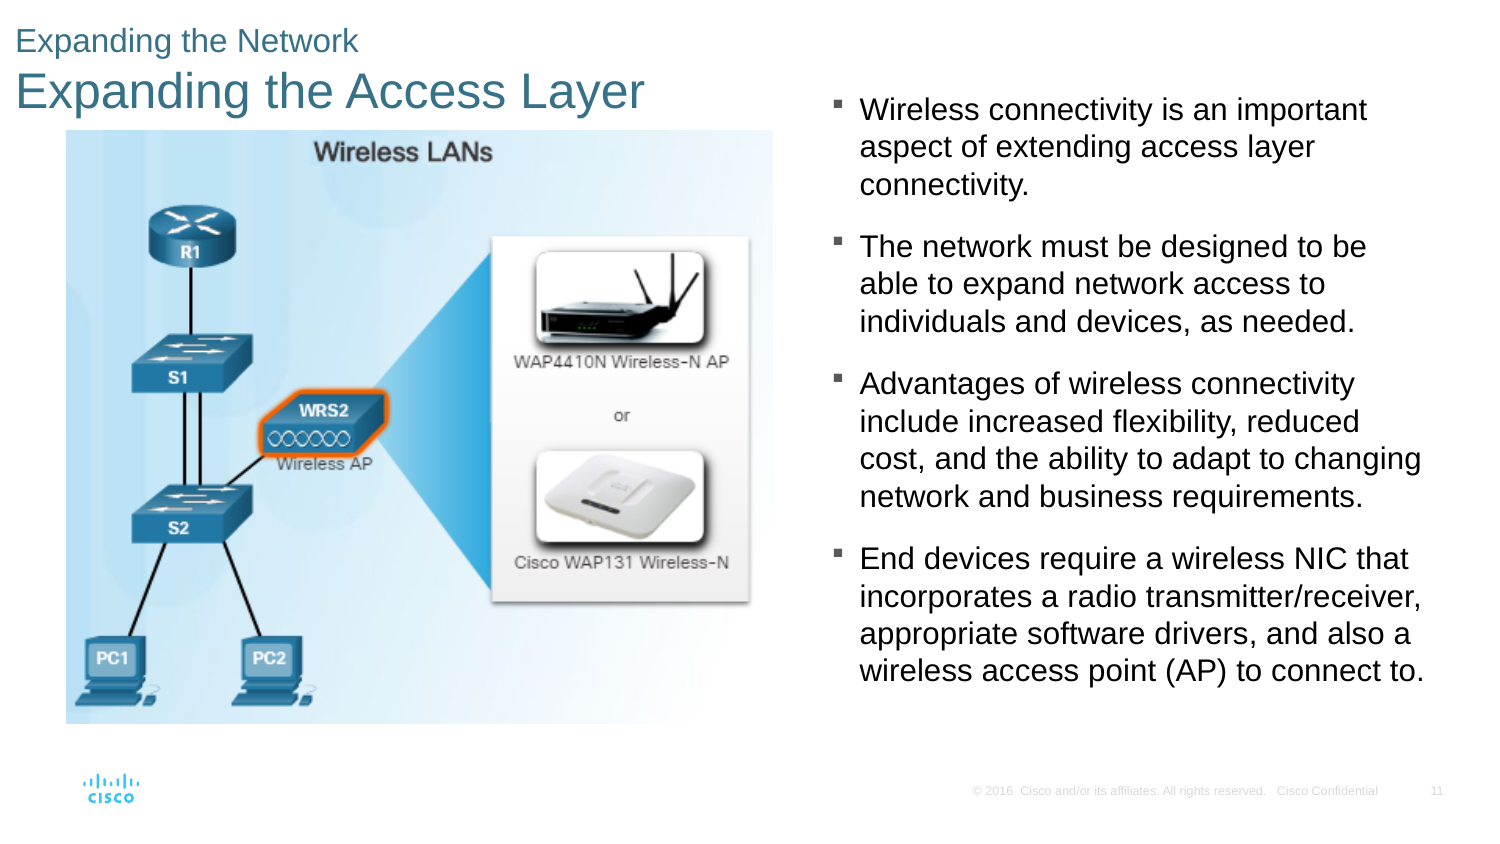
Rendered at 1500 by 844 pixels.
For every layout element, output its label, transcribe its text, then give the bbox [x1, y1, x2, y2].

title Expanding the Network Expanding the Access Layer [0, 6, 847, 131]
list Wireless connectivity is an important aspect of extending access layer connectivity. The network must be designed to be able to expand network access to individuals and devices, as needed. Advantages of wireless connectivity include increased flexibility, reduced cost, and the ability to adapt to changing network and business requirements. End devices require a wireless NIC that incorporates a radio transmitter/receiver, appropriate software drivers, and also a wireless access point (AP) to connect to. [816, 81, 1464, 773]
picture [65, 130, 773, 724]
